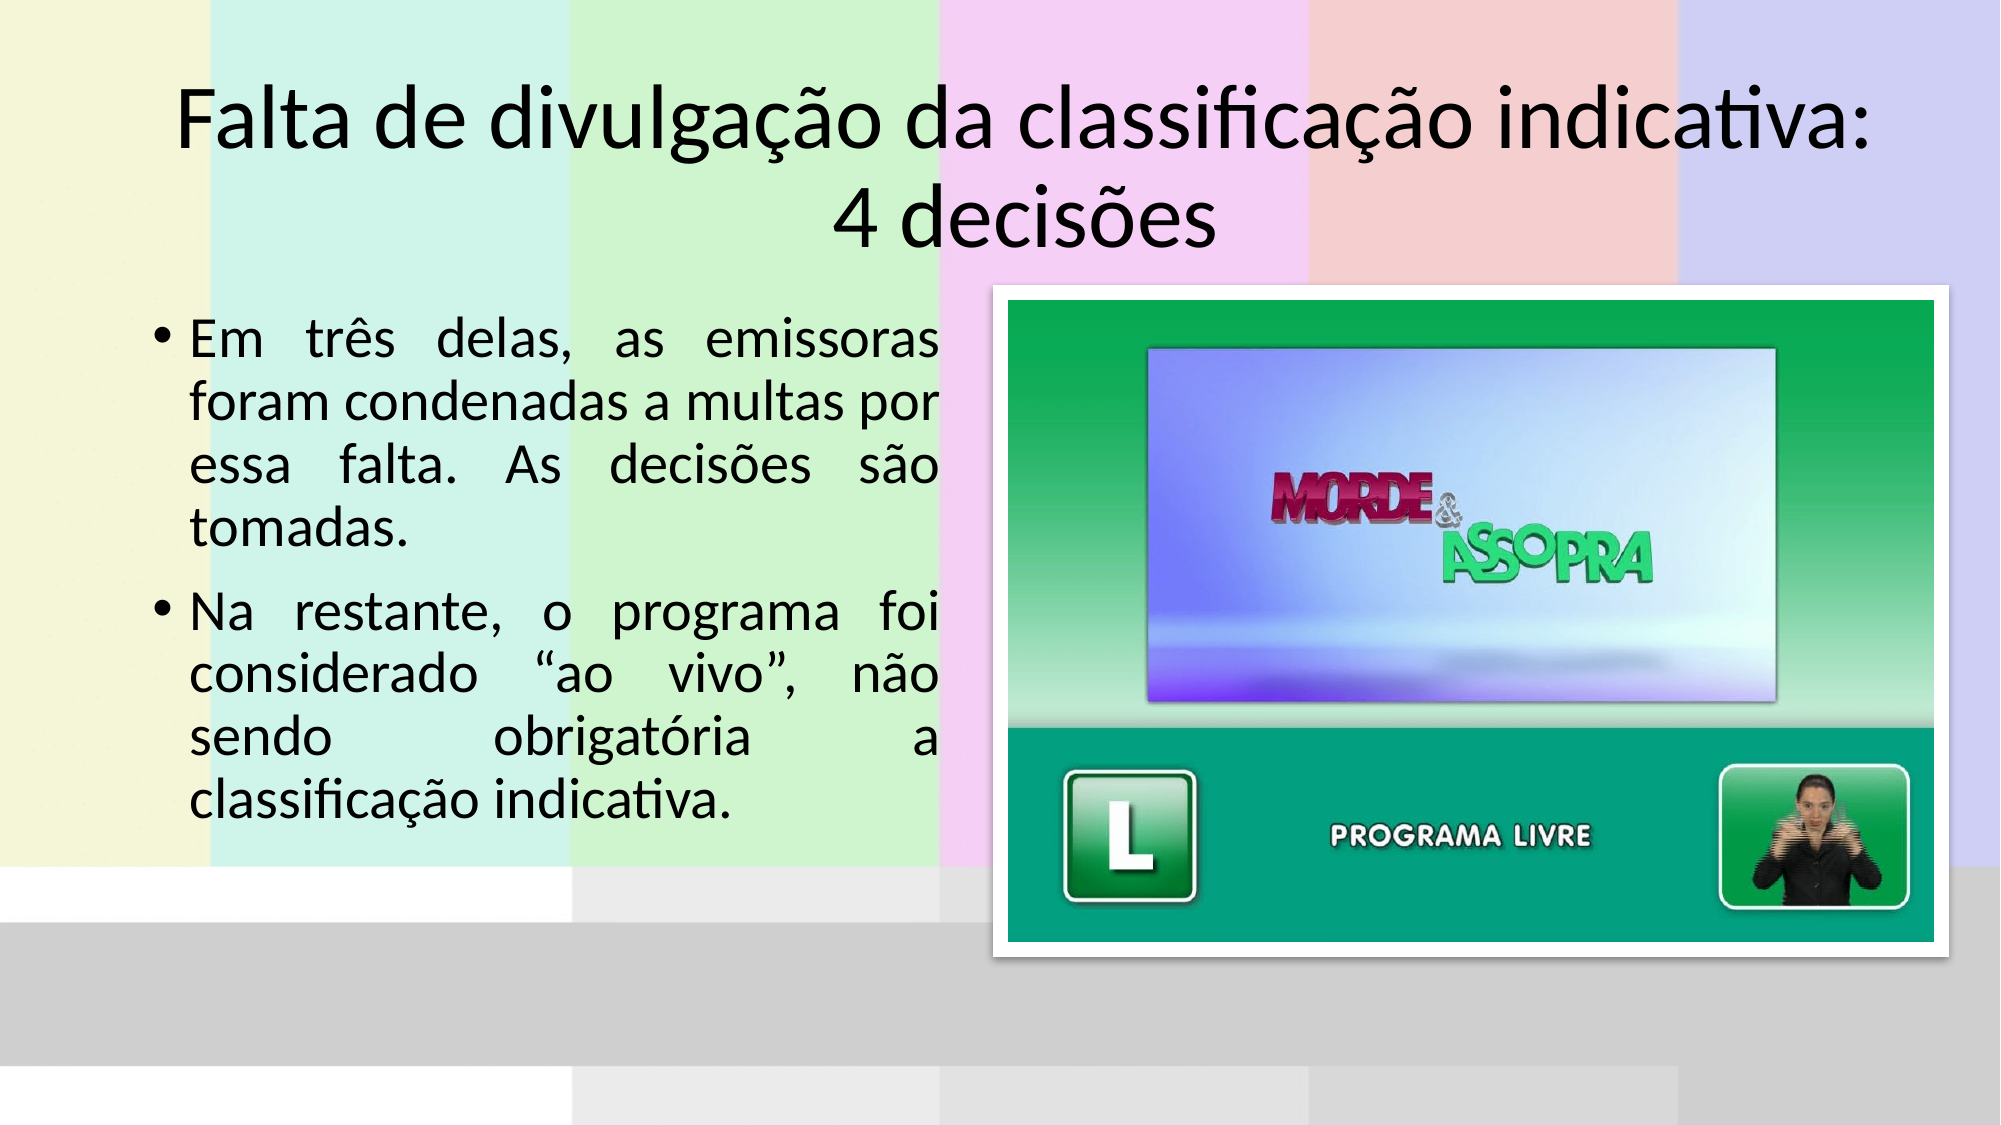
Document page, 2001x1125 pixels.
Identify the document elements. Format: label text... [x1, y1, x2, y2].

title Falta de divulgação da classificação indicativa: 4 decisões [137, 59, 1915, 278]
list Em três delas, as emissoras foram condenadas a multas por essa falta. As decisões são tomadas. Na restante, o programa foi considerado “ao vivo”, não sendo obrigatória a classificação indicativa. [137, 299, 956, 1014]
picture [1007, 299, 1935, 943]
